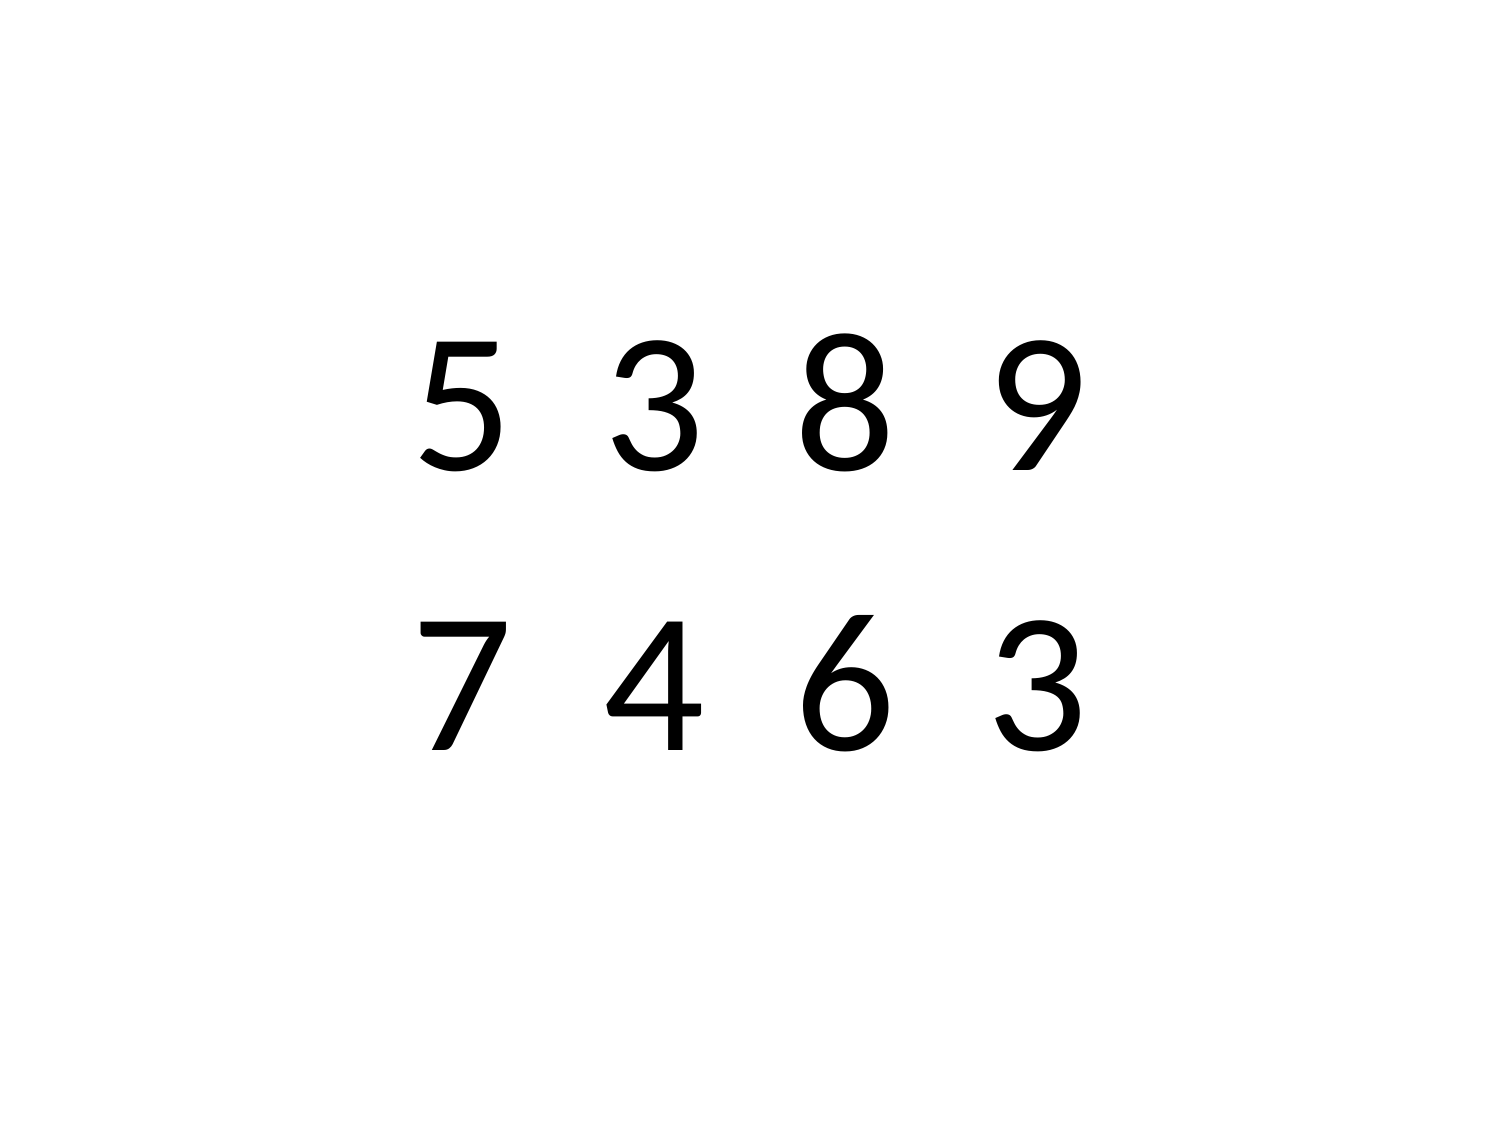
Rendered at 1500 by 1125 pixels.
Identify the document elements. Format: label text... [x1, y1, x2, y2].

list 5 3 8 9 7 4 6 3 [75, 262, 1425, 1005]
